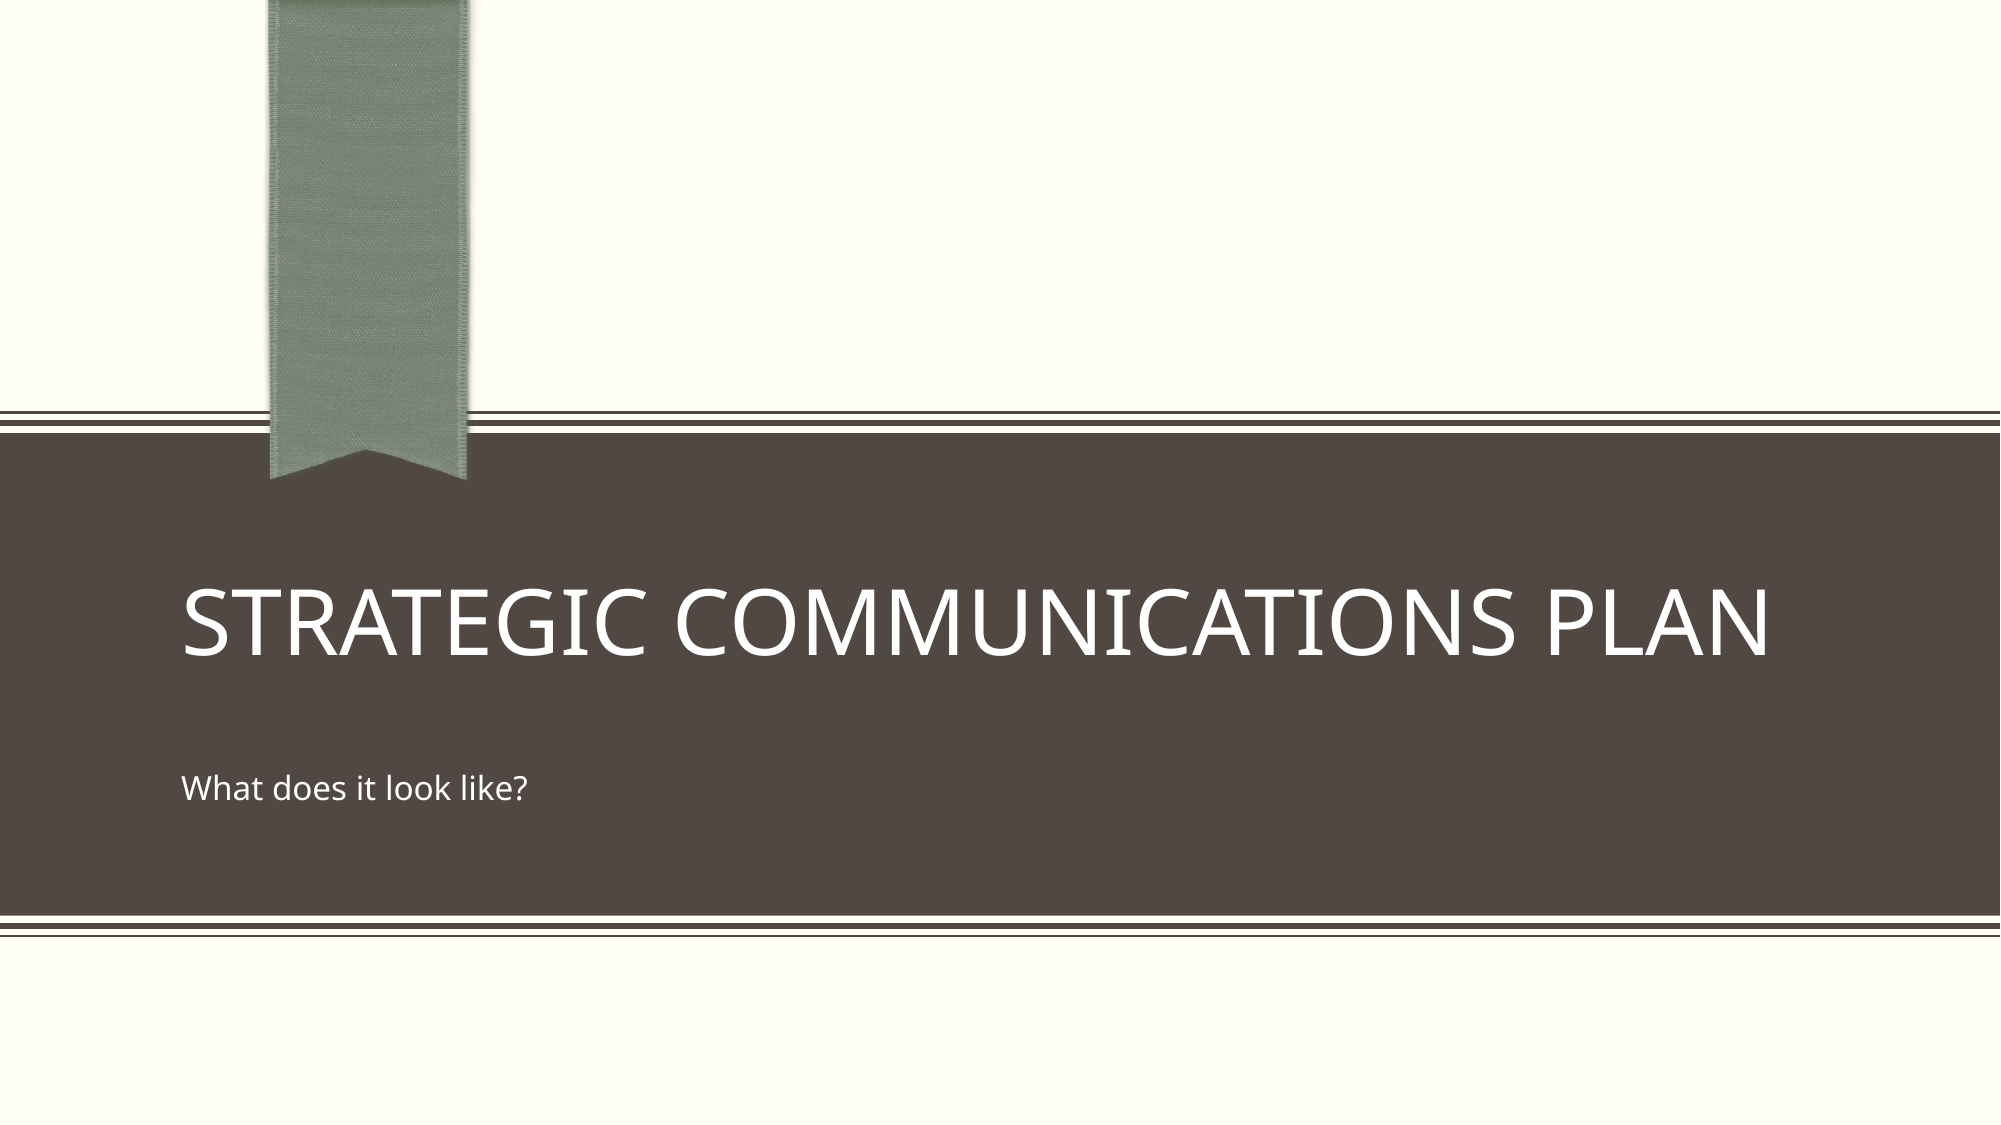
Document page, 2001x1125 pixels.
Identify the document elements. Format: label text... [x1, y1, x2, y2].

list What does it look like? [181, 763, 1834, 848]
title Strategic communications plan [181, 487, 1834, 763]
